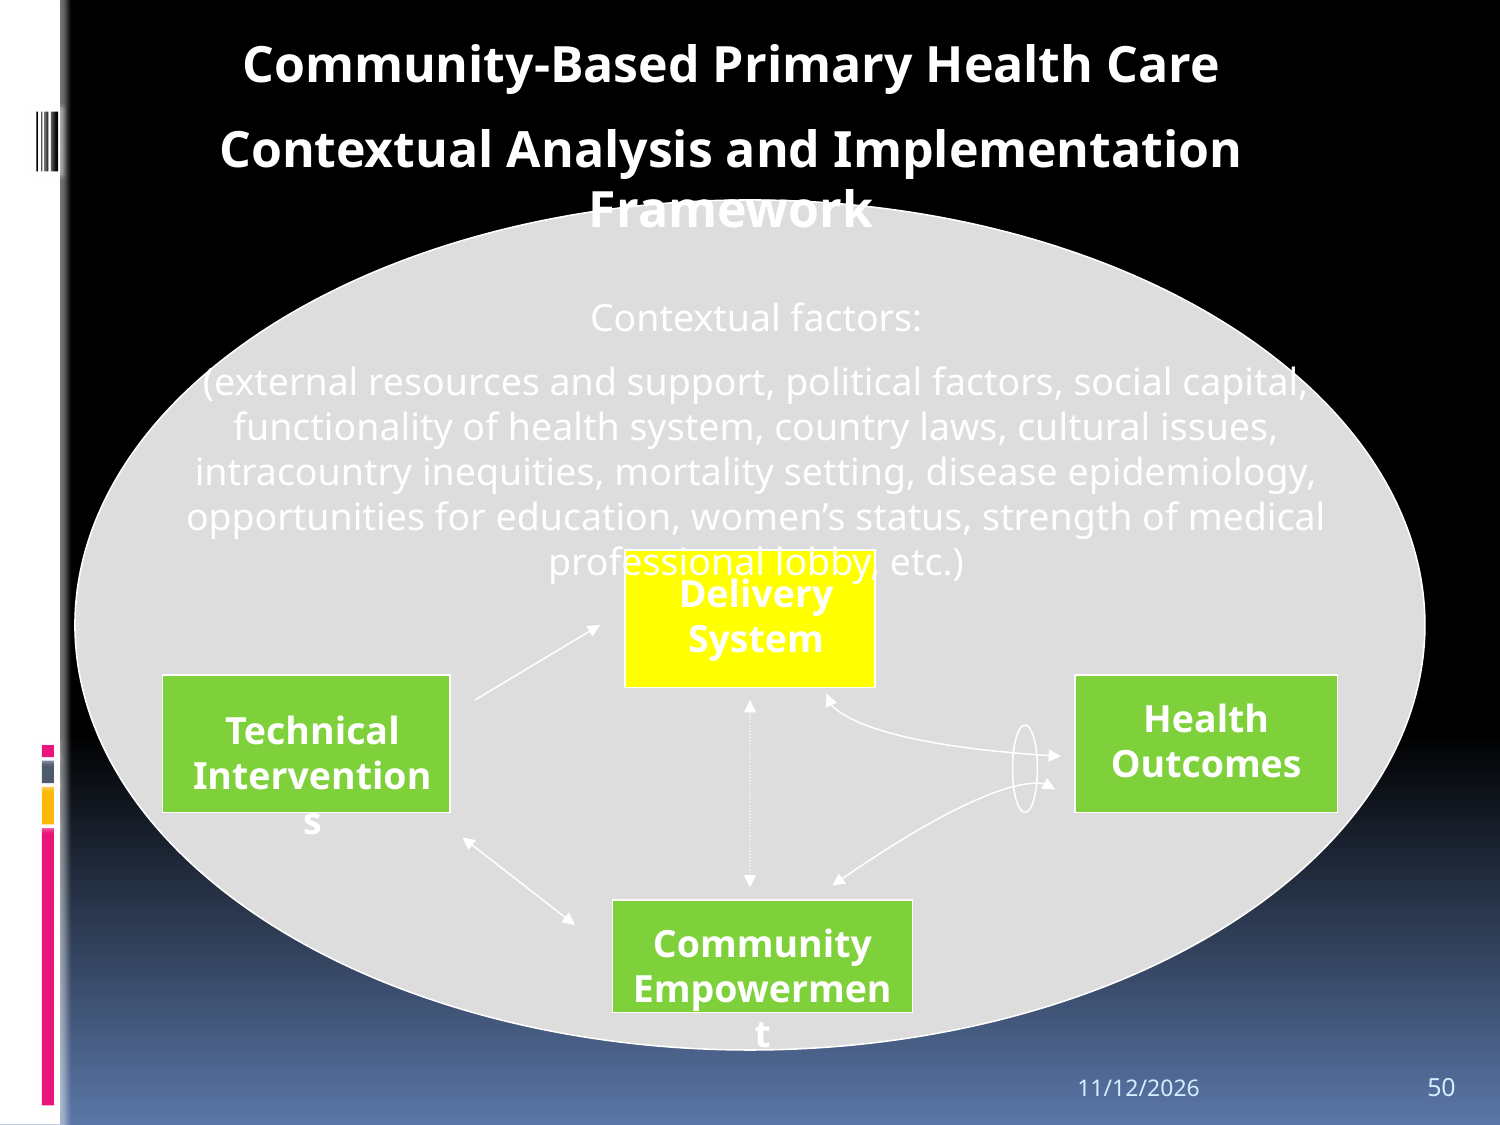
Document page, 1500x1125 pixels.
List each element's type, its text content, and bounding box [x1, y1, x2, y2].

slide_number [1062, 1052, 1412, 1113]
text_box Community Empowerment [612, 912, 913, 1063]
text_box Health Outcomes [1074, 687, 1338, 793]
text_box [832, 786, 1023, 927]
text_box [1074, 674, 1338, 687]
text_box [884, 900, 913, 912]
text_box [74, 446, 1425, 1042]
text_box [1074, 793, 1338, 813]
text_box [612, 900, 850, 912]
text_box [162, 674, 450, 813]
text_box [624, 591, 875, 688]
text_box [825, 693, 1064, 762]
text_box Technical Interventions [174, 699, 450, 850]
text_box Contextual factors: (external resources and support, political factors, social capital, functionality of health system, country laws, cultural issues, intracountry inequities, mortality setting, disease epidemiology, opportunities for education, women’s status, strength of medical professional lobby, etc.) [137, 286, 1375, 591]
text_box Delivery System [637, 591, 875, 668]
text_box [1032, 777, 1056, 806]
text_box [462, 837, 575, 925]
text_box Community-Based Primary Health Care Contextual Analysis and Implementation Framework [62, 24, 1400, 245]
text_box [474, 624, 601, 701]
text_box [743, 875, 757, 888]
slide_number 50 [1412, 1052, 1488, 1113]
text_box [342, 245, 1158, 286]
text_box [1012, 724, 1038, 813]
text_box [743, 699, 757, 713]
